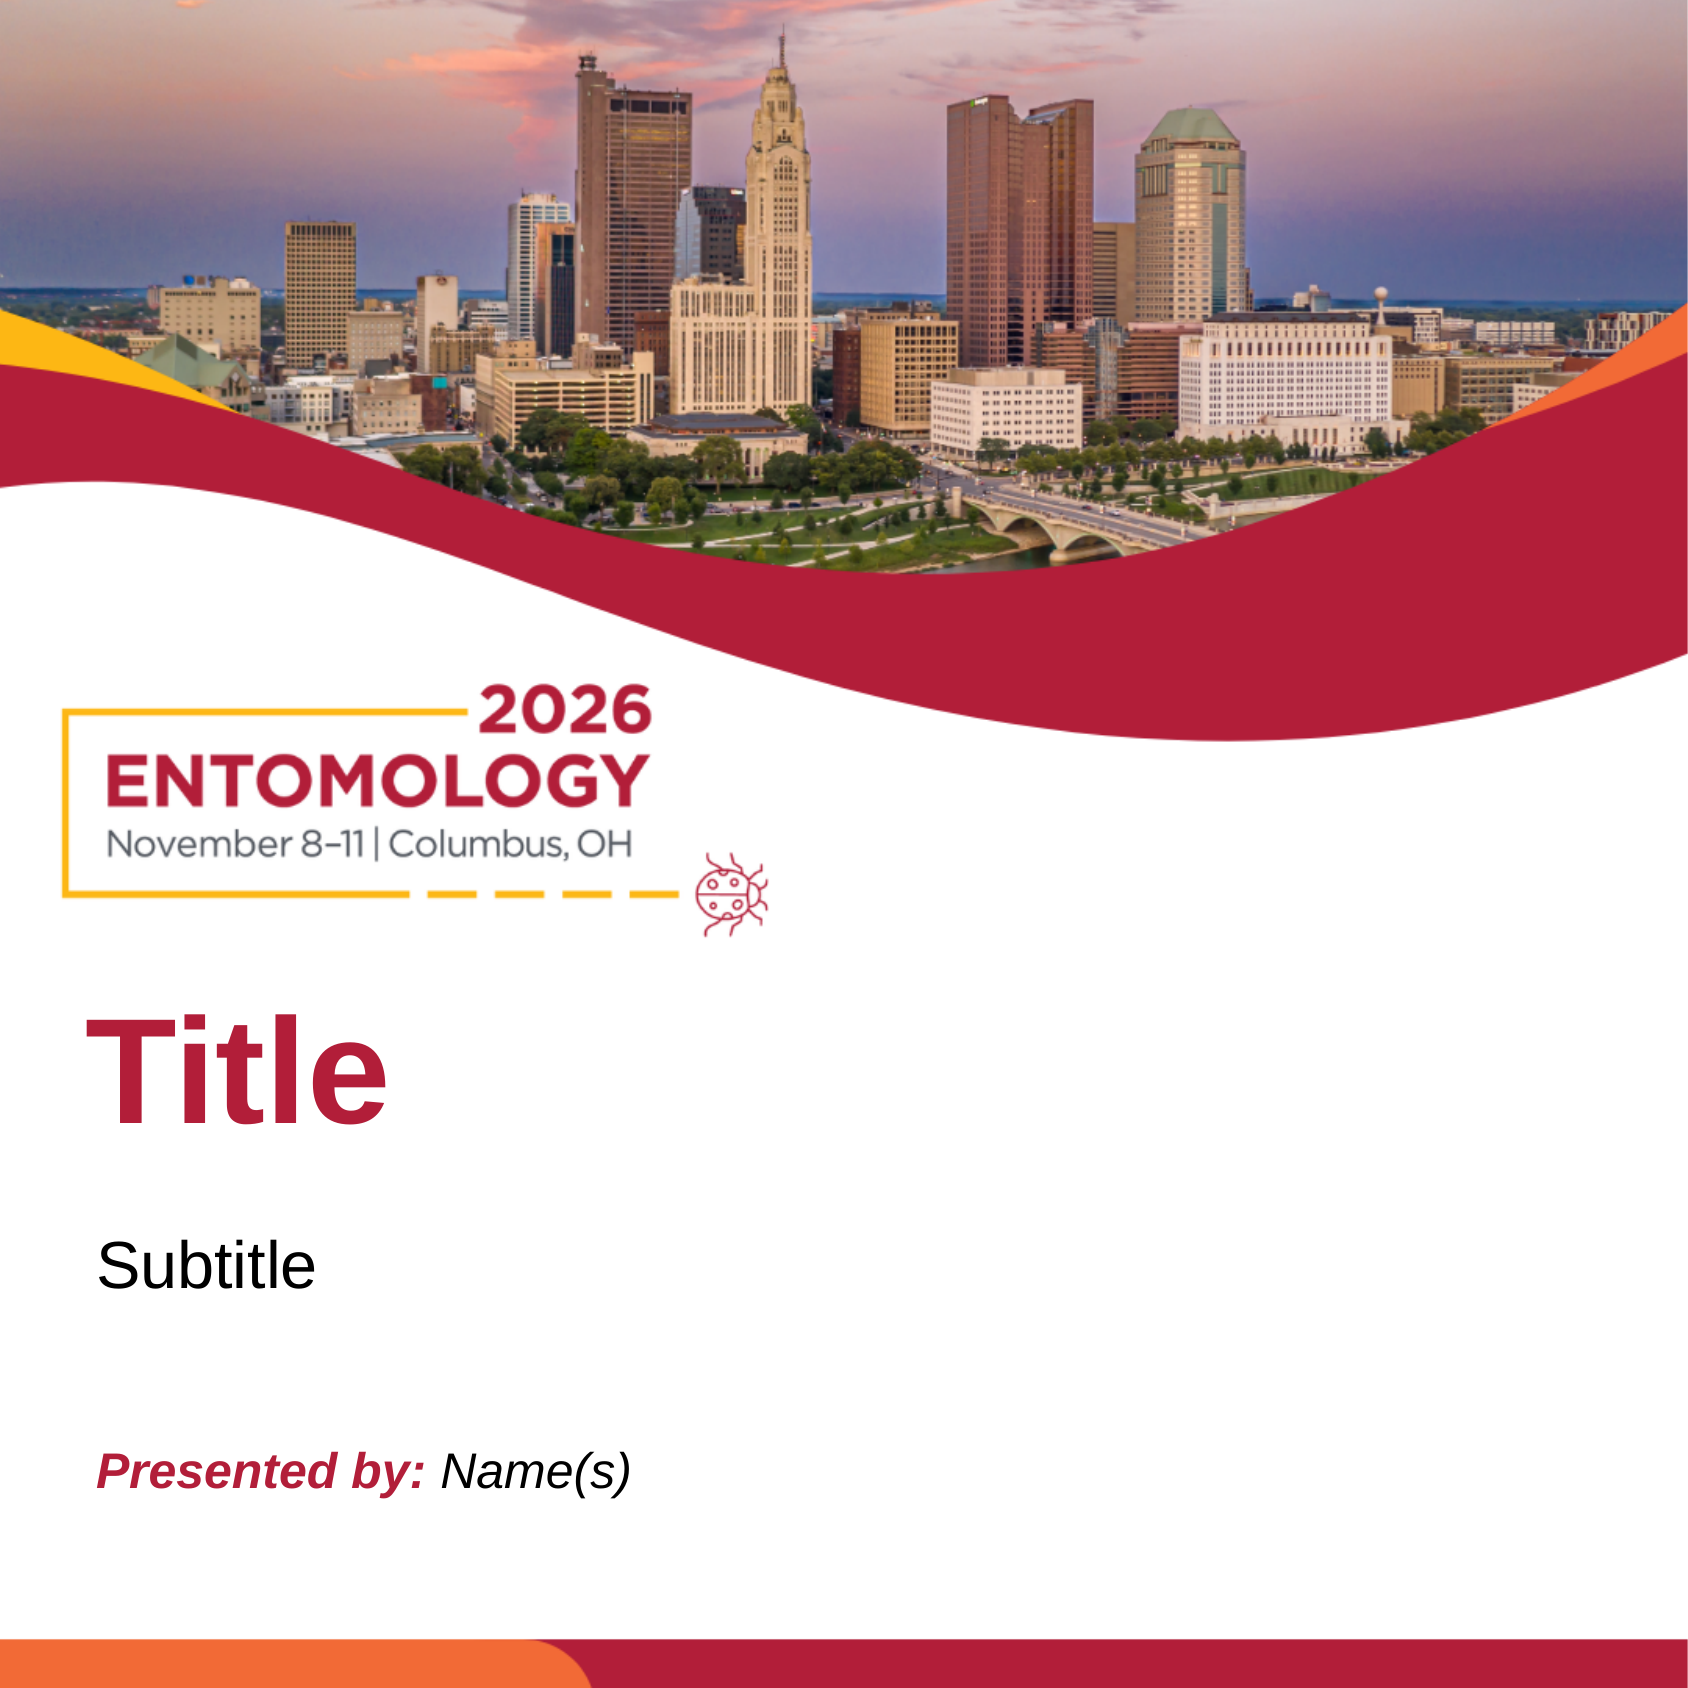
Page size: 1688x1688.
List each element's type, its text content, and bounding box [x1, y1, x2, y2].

text_box Presented by: Name(s) [81, 1431, 1559, 1506]
picture [0, 0, 1688, 1688]
text_box Title [85, 973, 1607, 1154]
text_box Subtitle [81, 1214, 1559, 1310]
